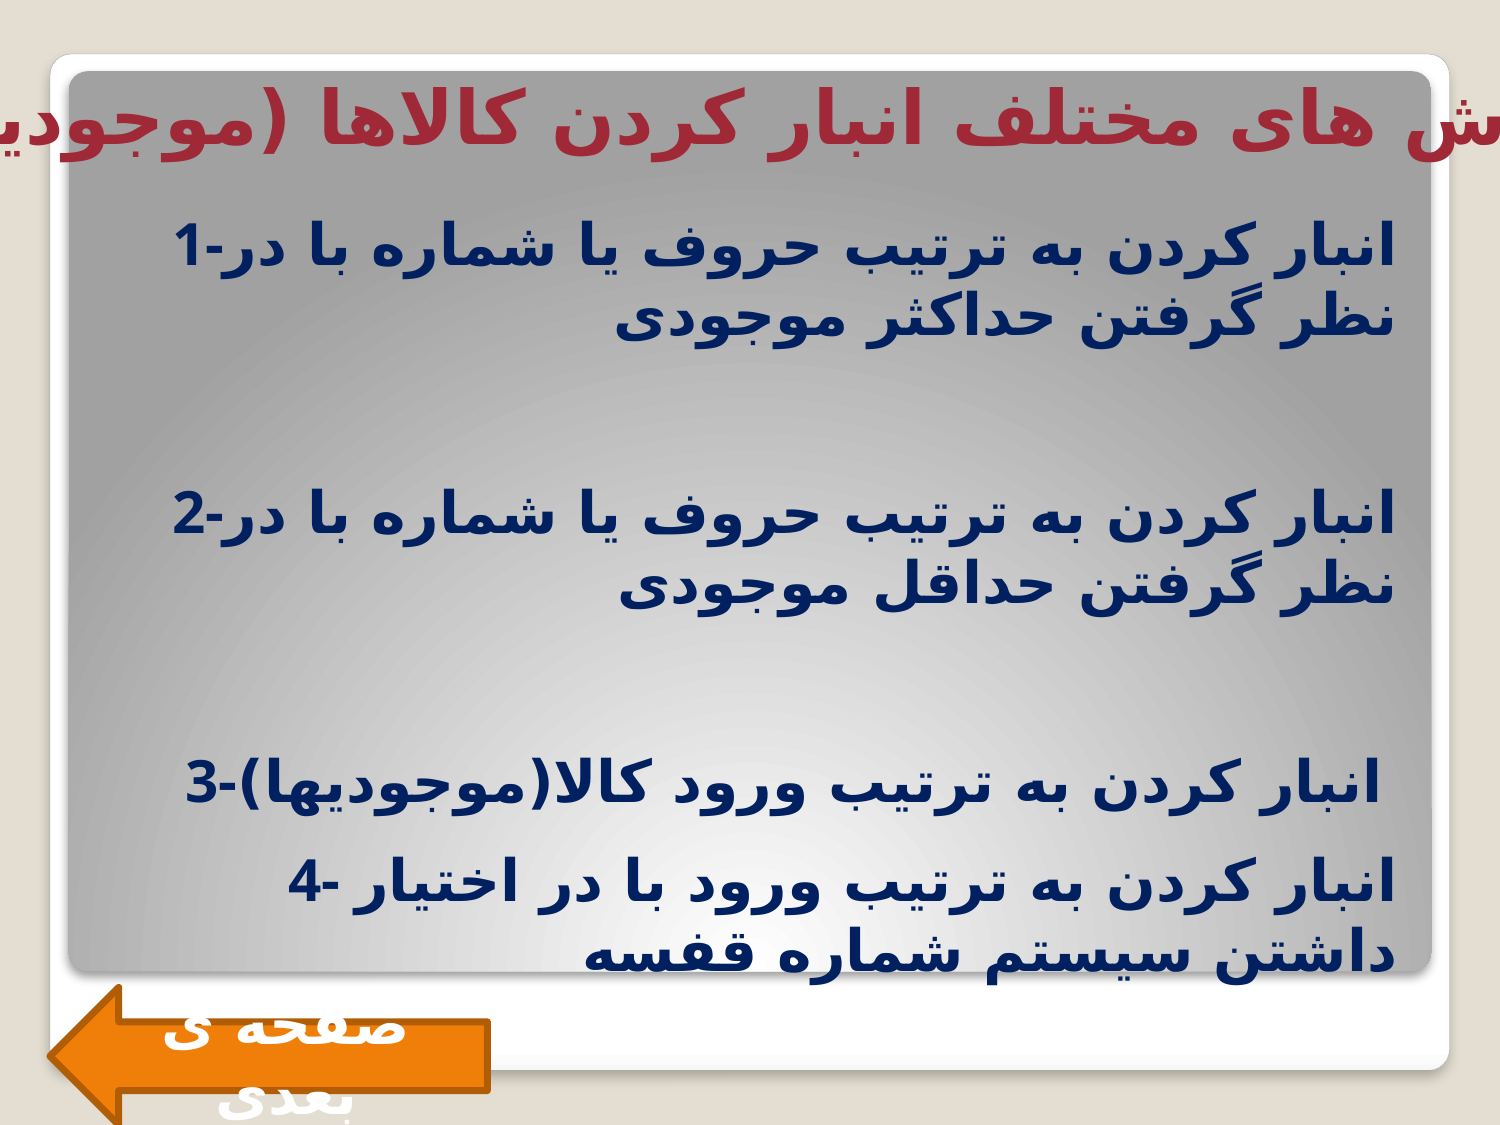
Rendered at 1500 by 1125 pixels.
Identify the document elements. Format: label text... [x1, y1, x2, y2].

text_box 1-انبار كردن به ترتیب حروف یا شماره با در نظر گرفتن حداكثر موجودی 2-انبار كردن به ترتیب حروف یا شماره با در نظر گرفتن حداقل موجودی 3-انبار كردن به ترتیب ورود كالا(موجودیها) 4- انبار كردن به ترتیب ورود با در اختیار داشتن سیستم شماره قفسه [74, 200, 1413, 1125]
text_box صفحه ی بعدی [46, 984, 491, 1125]
text_box روش های مختلف انبار كردن كالاها (موجودیها) [0, 62, 1500, 168]
